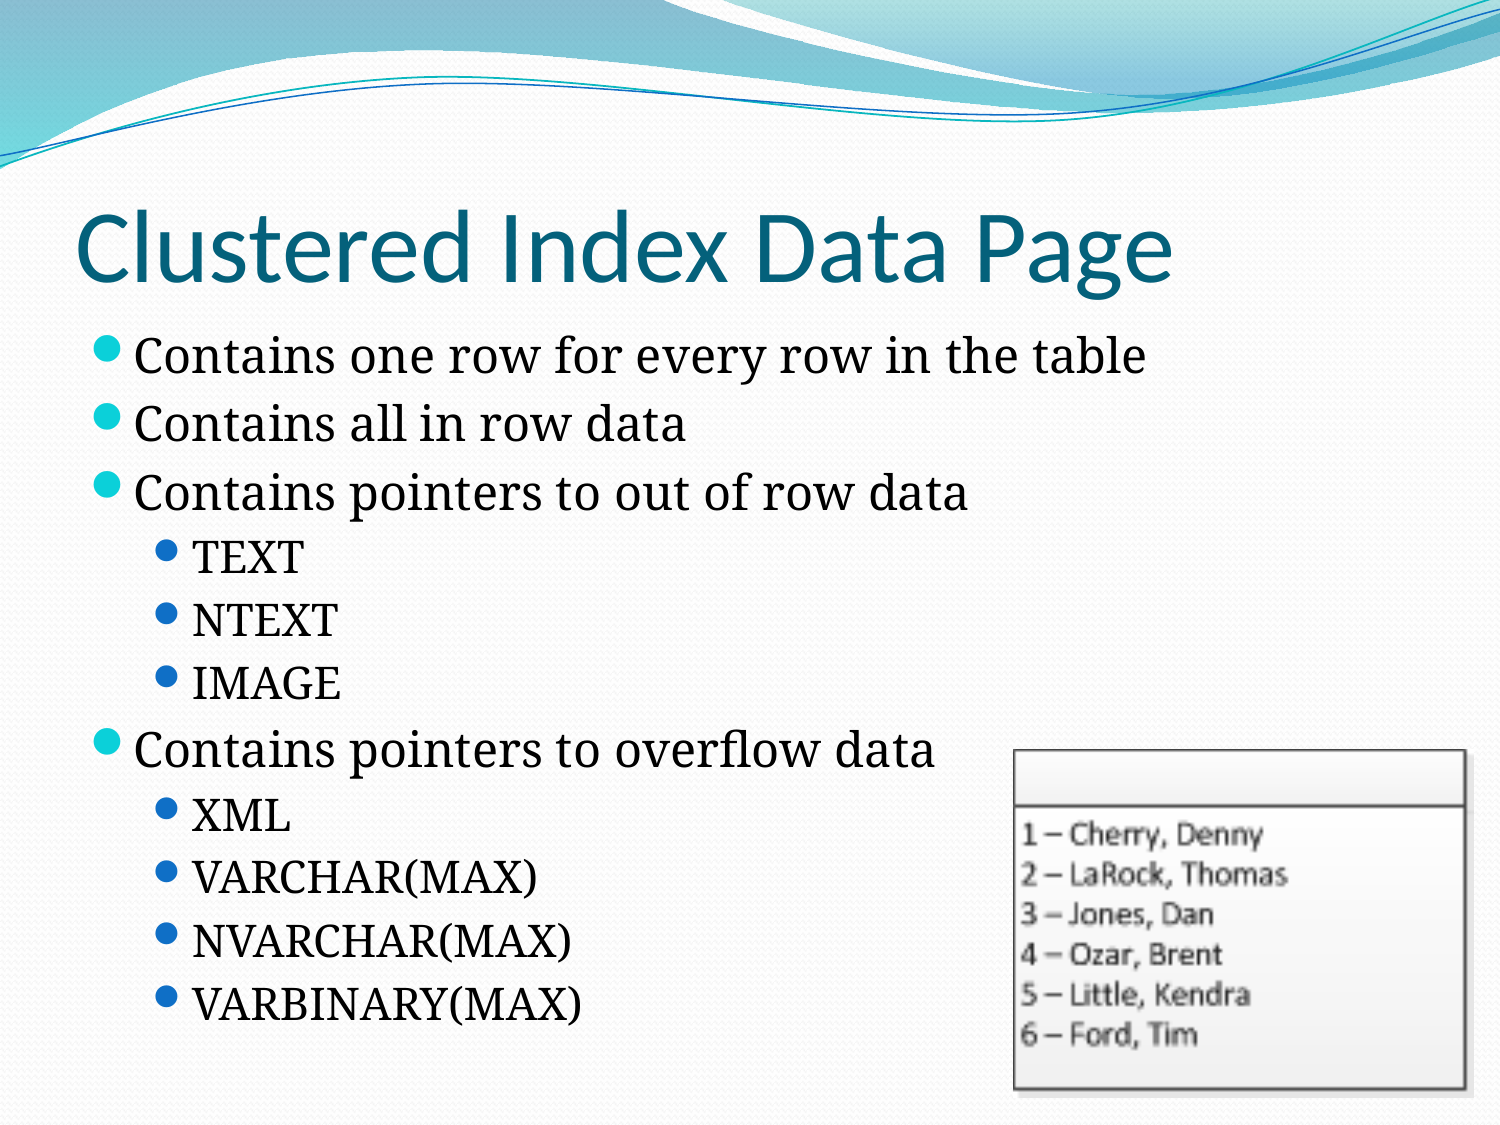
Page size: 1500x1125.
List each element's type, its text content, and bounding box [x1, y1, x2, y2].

picture [1013, 749, 1474, 1098]
title Clustered Index Data Page [75, 115, 1425, 303]
list Contains one row for every row in the table Contains all in row data Contains pointers to out of row data TEXT NTEXT IMAGE Contains pointers to overflow data XML VARCHAR(MAX) NVARCHAR(MAX) VARBINARY(MAX) [75, 317, 1425, 1038]
